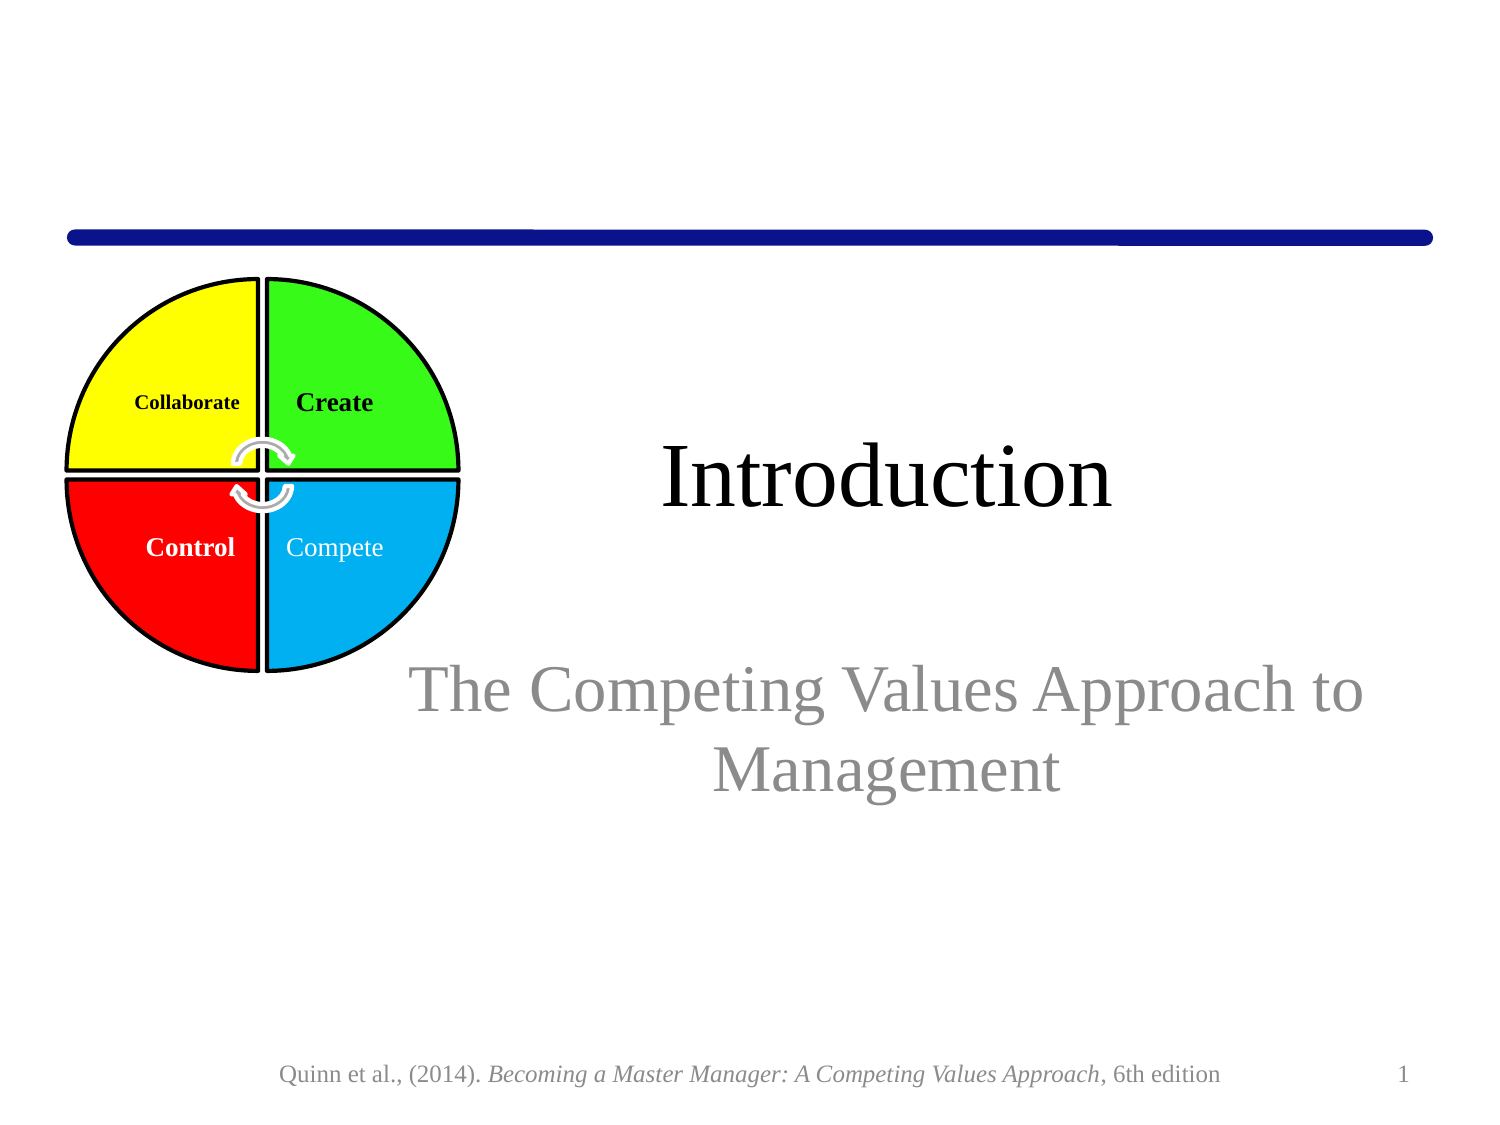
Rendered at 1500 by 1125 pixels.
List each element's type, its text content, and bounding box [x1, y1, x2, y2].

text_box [0, 237, 551, 713]
text_box The Competing Values Approach to Management [362, 637, 1413, 925]
text_box Introduction [554, 349, 1500, 591]
slide_number 1 [1350, 1042, 1425, 1103]
footer Quinn et al., (2014). Becoming a Master Manager: A Competing Values Approach, 6th edition [150, 1042, 1350, 1103]
